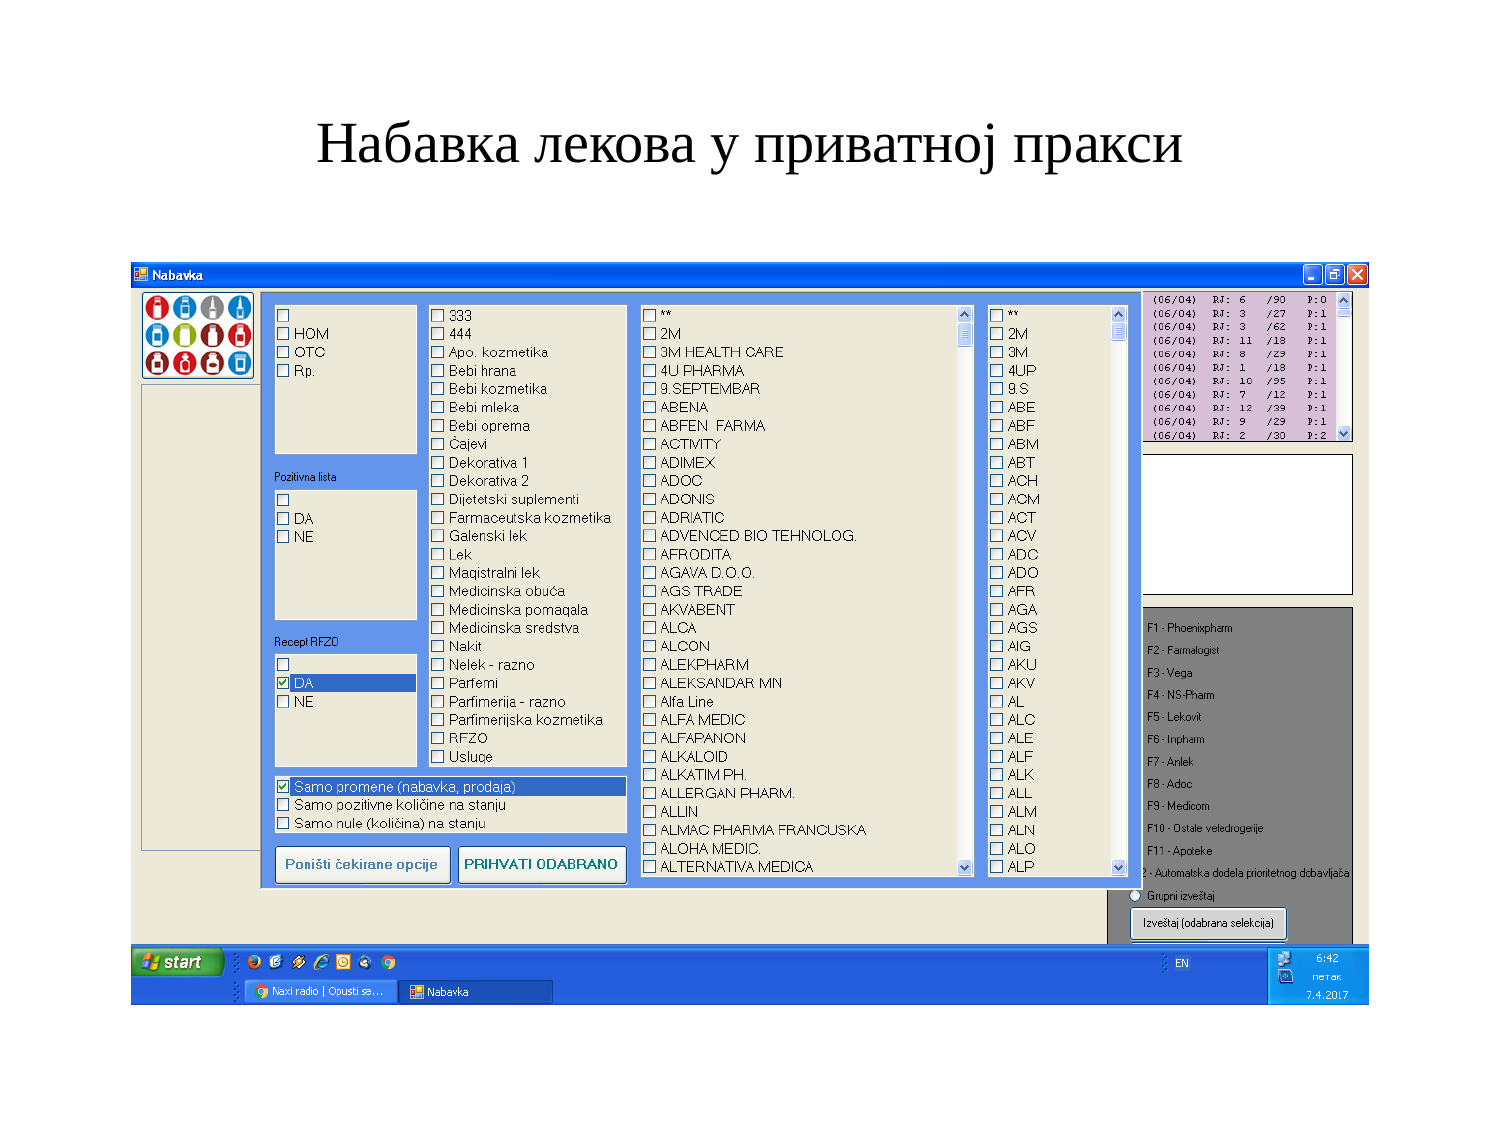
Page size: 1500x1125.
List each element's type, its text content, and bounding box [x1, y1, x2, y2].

title Набавка лекова у приватној пракси [75, 45, 1425, 233]
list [130, 262, 1369, 1006]
